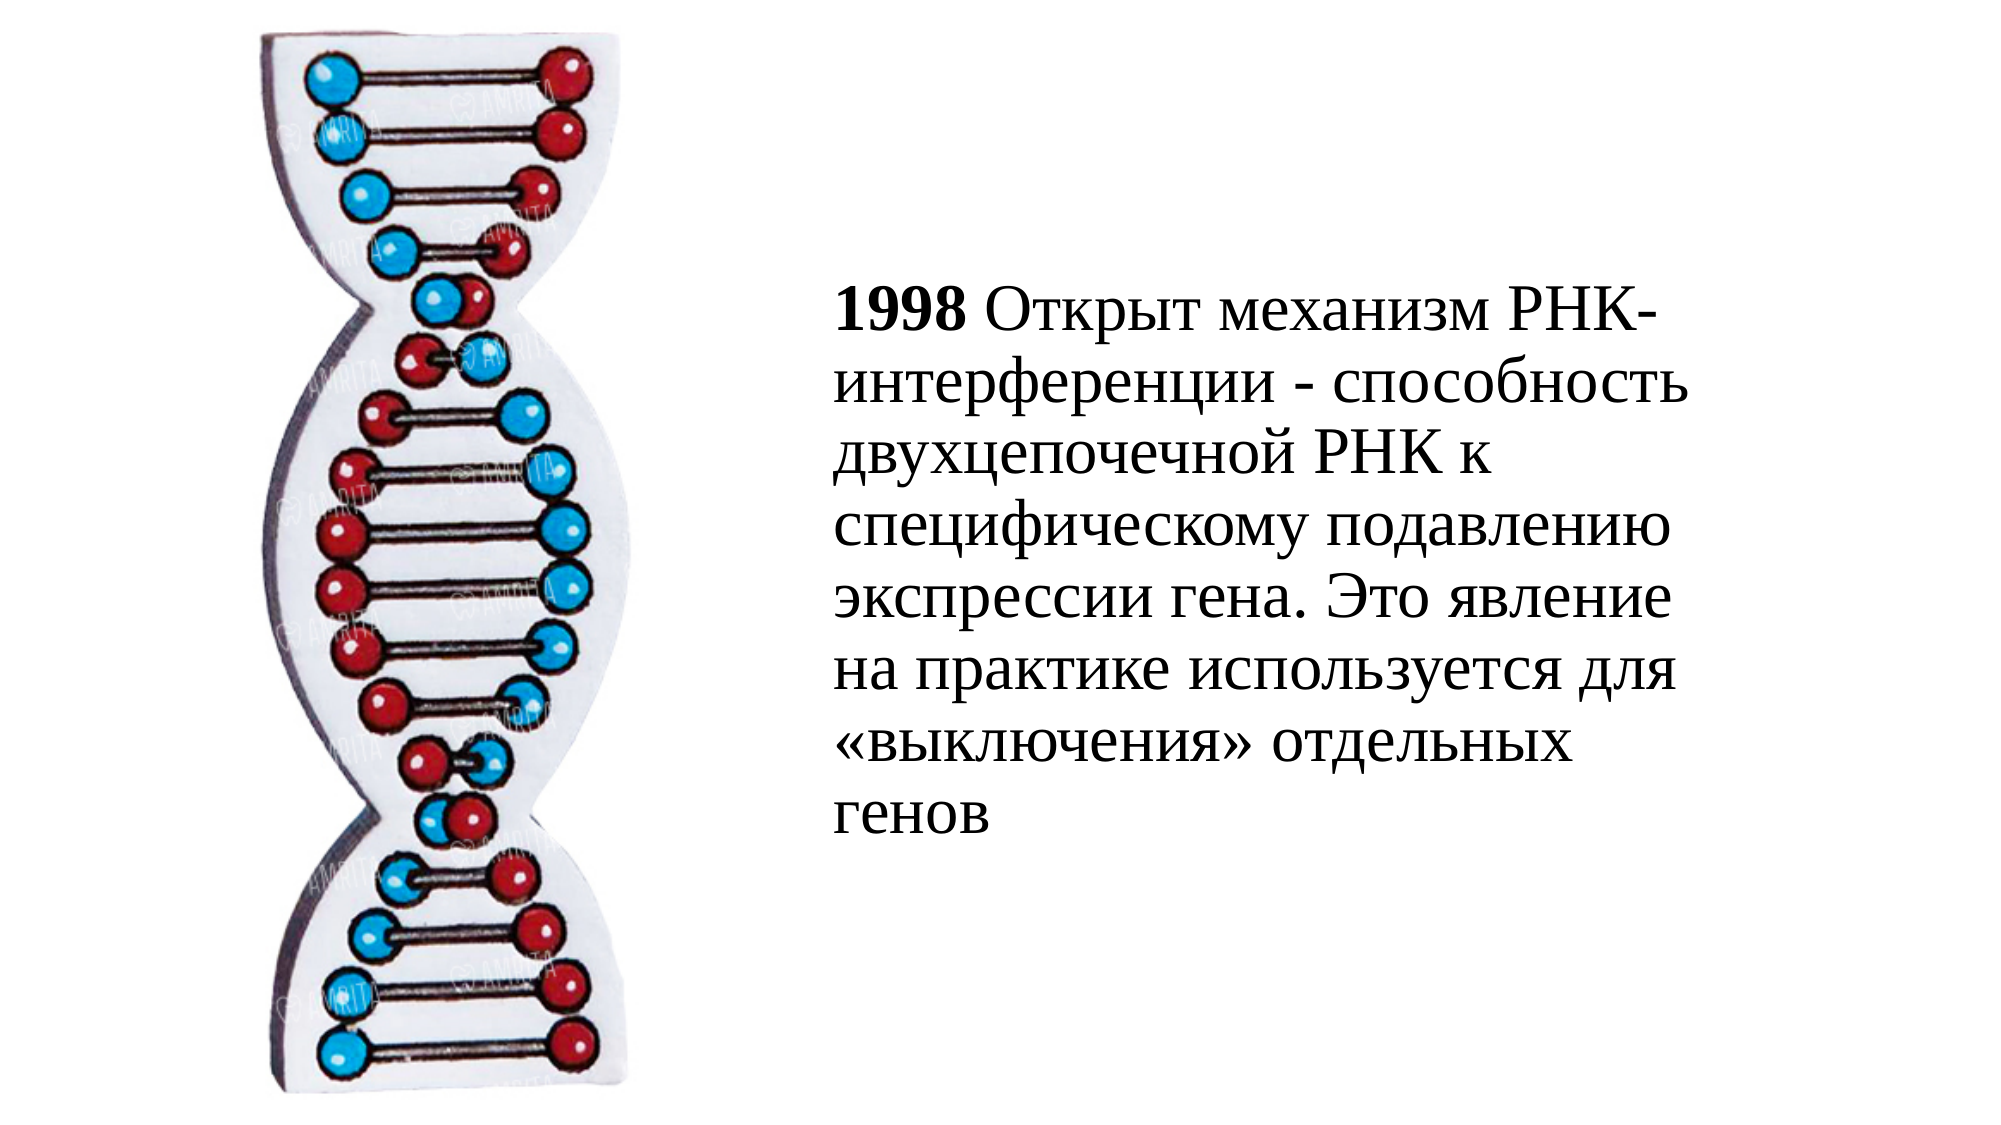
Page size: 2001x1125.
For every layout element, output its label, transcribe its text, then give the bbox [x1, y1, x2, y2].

picture [190, 24, 672, 1101]
list 1998 Открыт механизм РНК-интерференции - способность двухцепочечной РНК к специфическому подавлению экспрессии гена. Это явление на практике используется для «выключения» отдельных генов [818, 265, 1754, 979]
